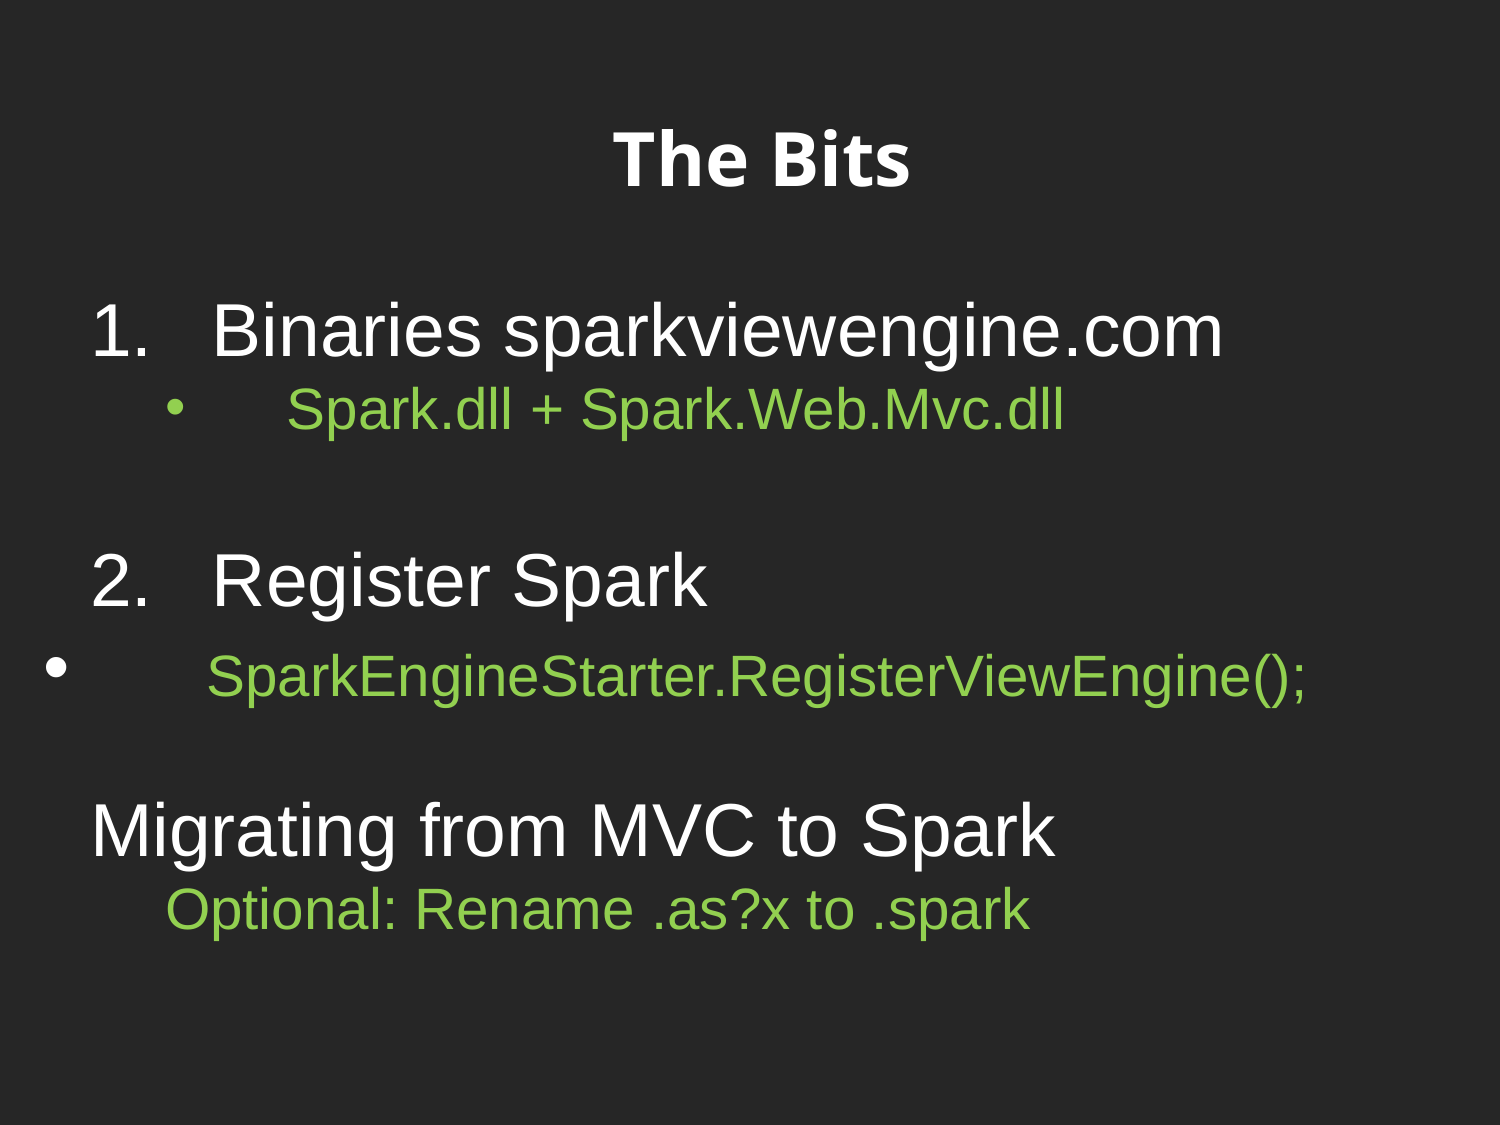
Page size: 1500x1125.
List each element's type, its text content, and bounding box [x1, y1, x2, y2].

title The Bits [87, 62, 1438, 251]
text_box Binaries sparkviewengine.com Spark.dll + Spark.Web.Mvc.dll Register Spark SparkEngineStarter.RegisterViewEngine(); Migrating from MVC to Spark Optional: Rename .as?x to .spark [0, 324, 1463, 988]
